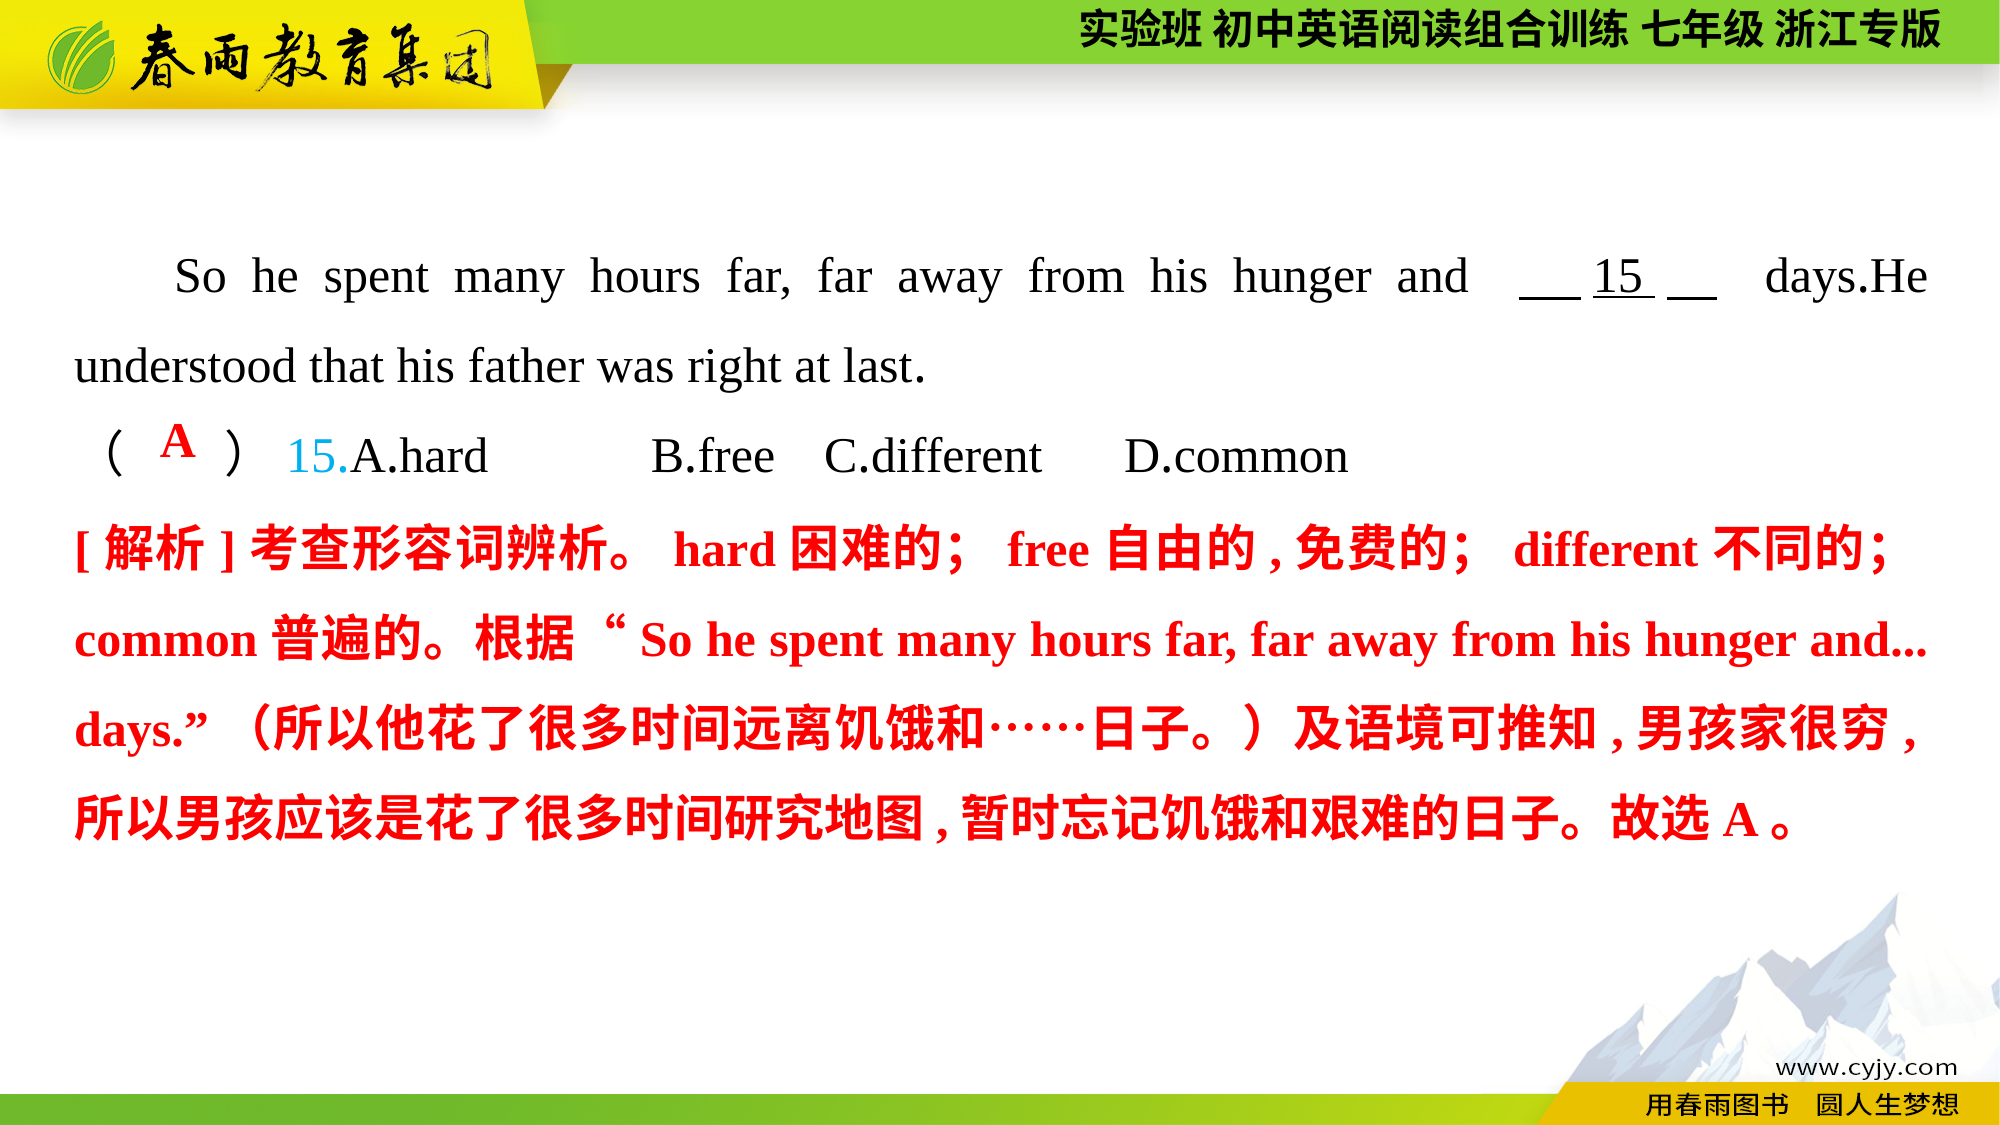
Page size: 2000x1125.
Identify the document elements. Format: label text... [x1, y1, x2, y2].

list So he spent many hours far, far away from his hunger and 15 days.He understood that his father was right at last. （ ）15.A.hard B.free C.different D.common [59, 205, 1944, 479]
text_box A [145, 399, 211, 475]
text_box [解析]考查形容词辨析。hard困难的；free自由的,免费的；different不同的；common普遍的。根据“So he spent many hours far, far away from his hunger and... days.”（所以他花了很多时间远离饥饿和……日子。）及语境可推知,男孩家很穷,所以男孩应该是花了很多时间研究地图,暂时忘记饥饿和艰难的日子。故选A。 [59, 479, 1944, 855]
picture [0, 0, 2000, 1125]
